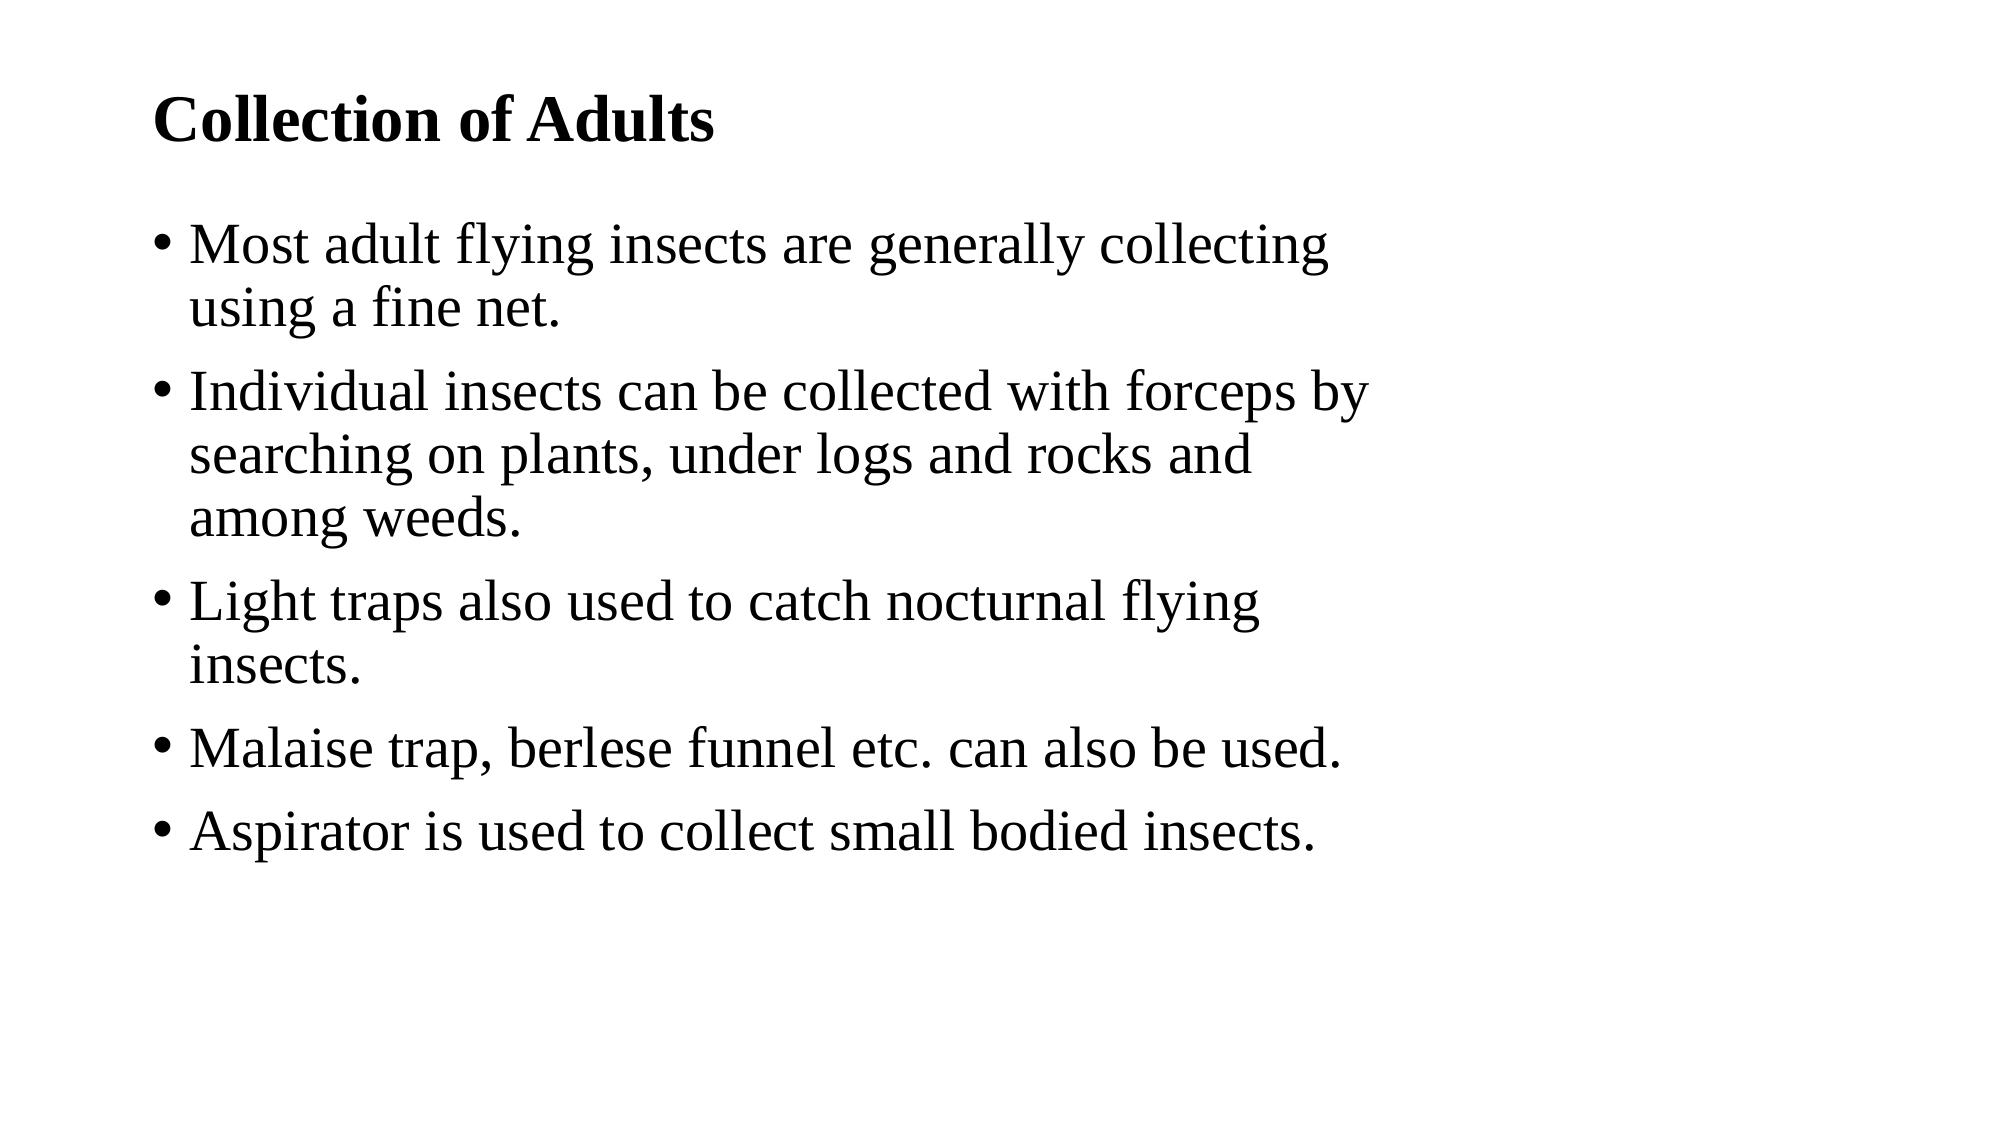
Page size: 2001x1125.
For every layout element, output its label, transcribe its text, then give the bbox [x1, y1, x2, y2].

list Most adult flying insects are generally collecting using a fine net. Individual insects can be collected with forceps by searching on plants, under logs and rocks and among weeds. Light traps also used to catch nocturnal flying insects. Malaise trap, berlese funnel etc. can also be used. Aspirator is used to collect small bodied insects. [137, 205, 1413, 1014]
title Collection of Adults [137, 59, 1863, 180]
